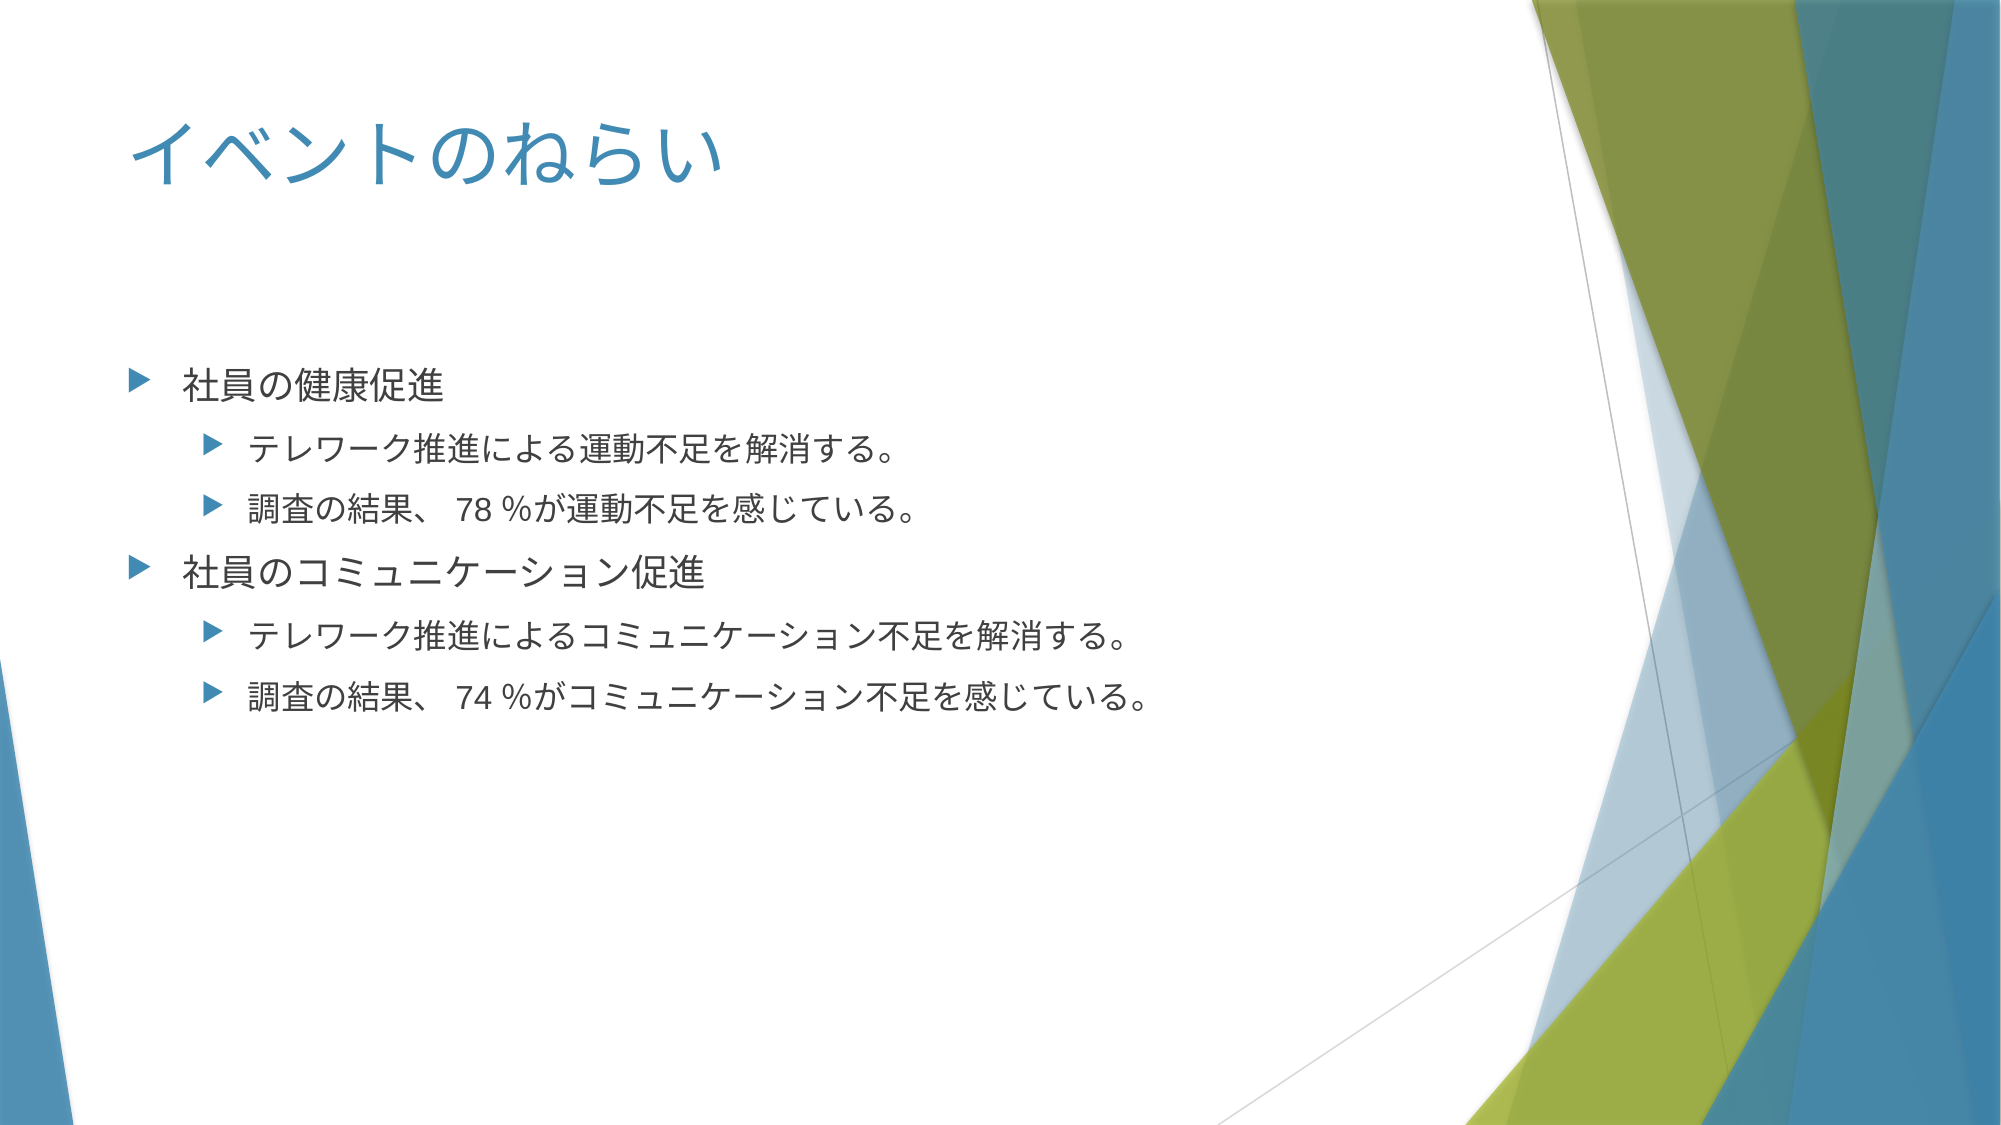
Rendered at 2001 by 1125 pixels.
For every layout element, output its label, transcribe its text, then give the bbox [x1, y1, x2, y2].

list 社員の健康促進 テレワーク推進による運動不足を解消する。 調査の結果、78％が運動不足を感じている。 社員のコミュニケーション促進 テレワーク推進によるコミュニケーション不足を解消する。 調査の結果、74％がコミュニケーション不足を感じている。 [111, 354, 1522, 992]
title イベントのねらい [111, 99, 1522, 317]
